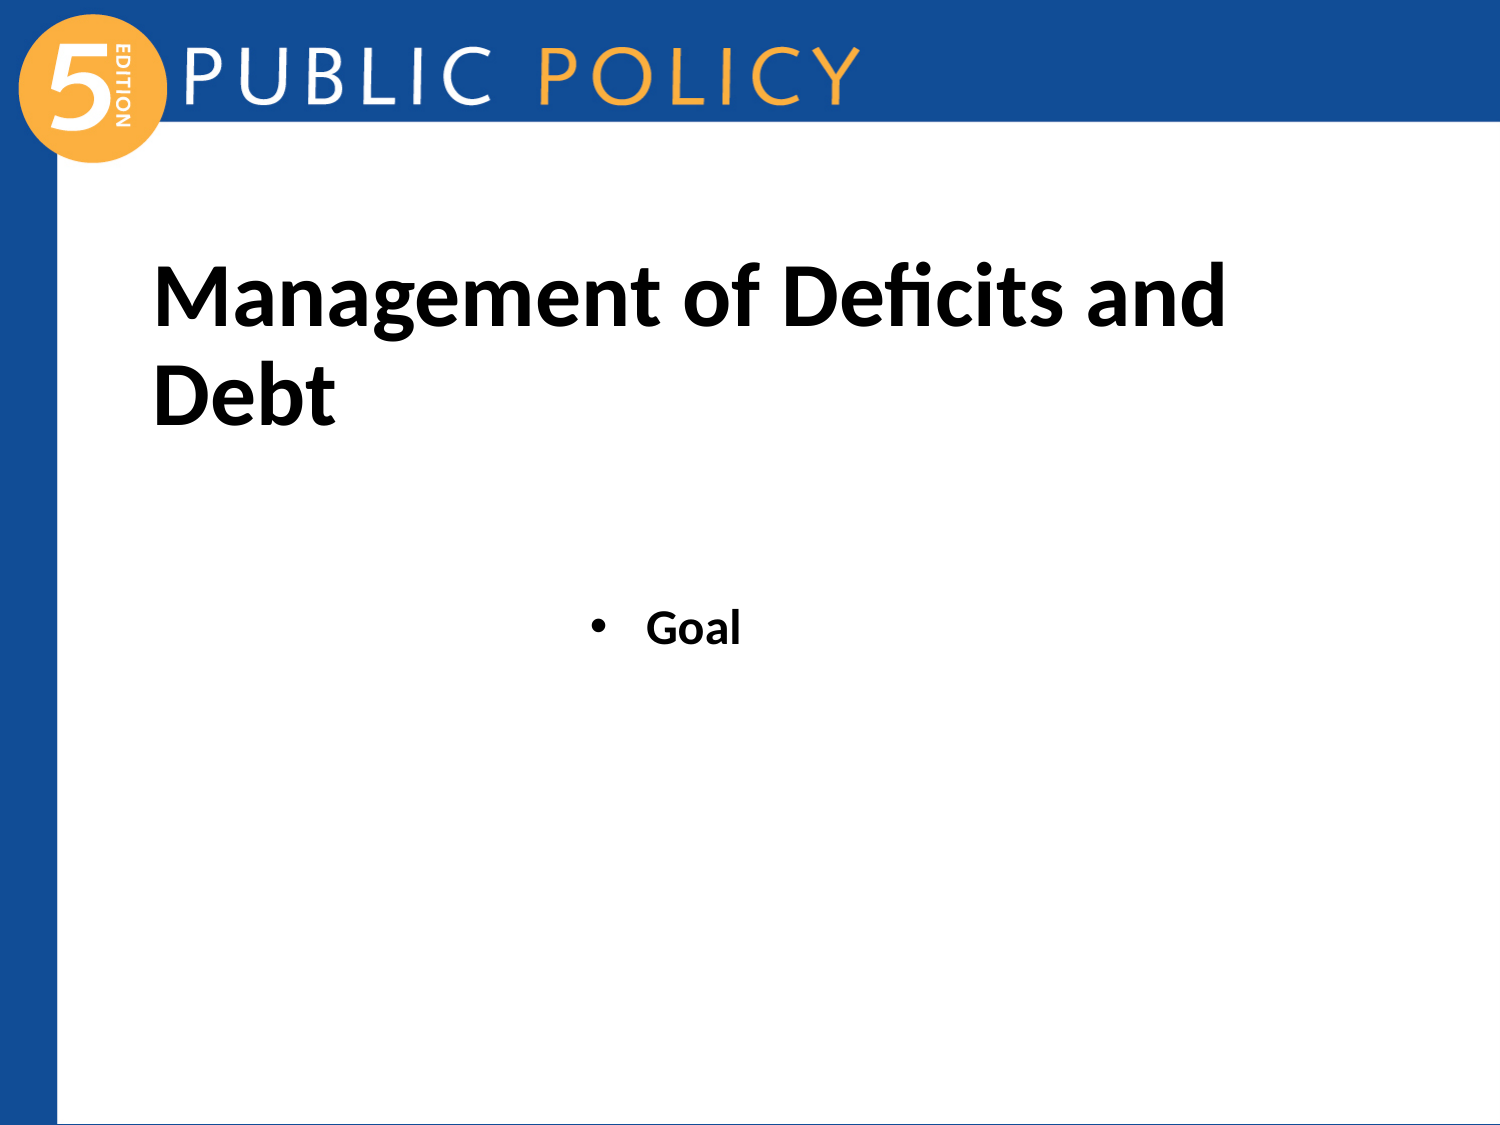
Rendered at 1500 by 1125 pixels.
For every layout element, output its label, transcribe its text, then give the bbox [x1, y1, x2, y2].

picture [0, 0, 1500, 1125]
title Management of Deficits and Debt [137, 237, 1432, 455]
text_box Goal [574, 587, 1175, 663]
